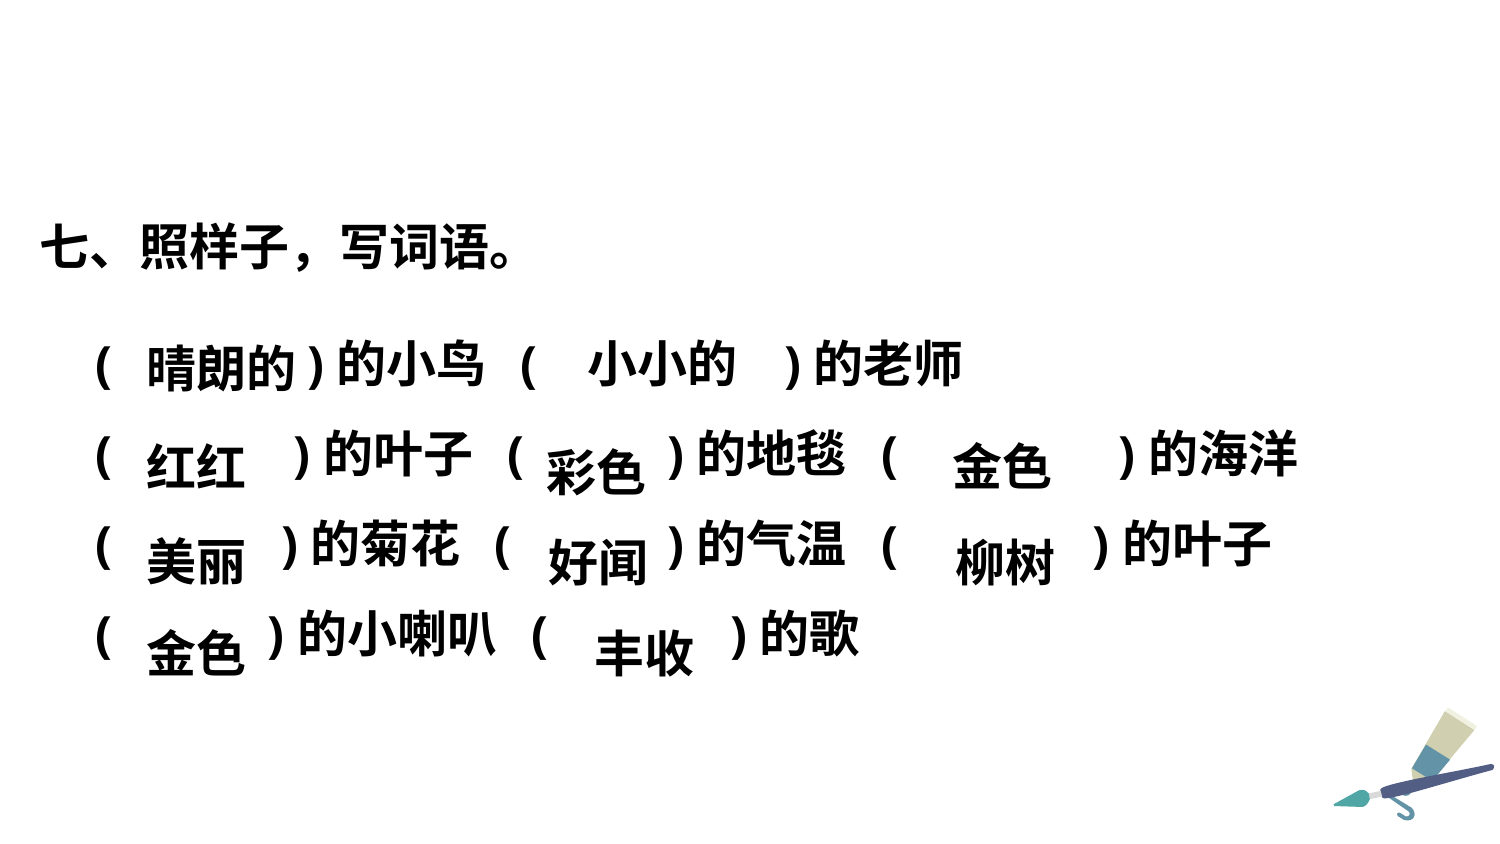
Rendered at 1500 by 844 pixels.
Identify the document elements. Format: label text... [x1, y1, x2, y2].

text_box 丰收 [579, 584, 710, 690]
text_box ( )的小鸟 ( )的老师 ( )的叶子 ( )的地毯 ( )的海洋 ( )的菊花 ( )的气温 ( )的叶子 ( )的小喇叭 ( )的歌 [80, 294, 1478, 670]
text_box 好闻 [534, 494, 664, 600]
text_box 晴朗的 [131, 299, 312, 405]
text_box 金色 [131, 585, 262, 691]
text_box 金色 [937, 398, 1068, 503]
text_box 小小的 [572, 294, 753, 400]
text_box 美丽 [131, 492, 262, 585]
text_box 彩色 [531, 403, 662, 509]
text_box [1358, 708, 1481, 844]
text_box 红红 [131, 398, 262, 492]
text_box 七、照样子，写词语。 [24, 178, 552, 283]
text_box 柳树 [940, 493, 1071, 599]
